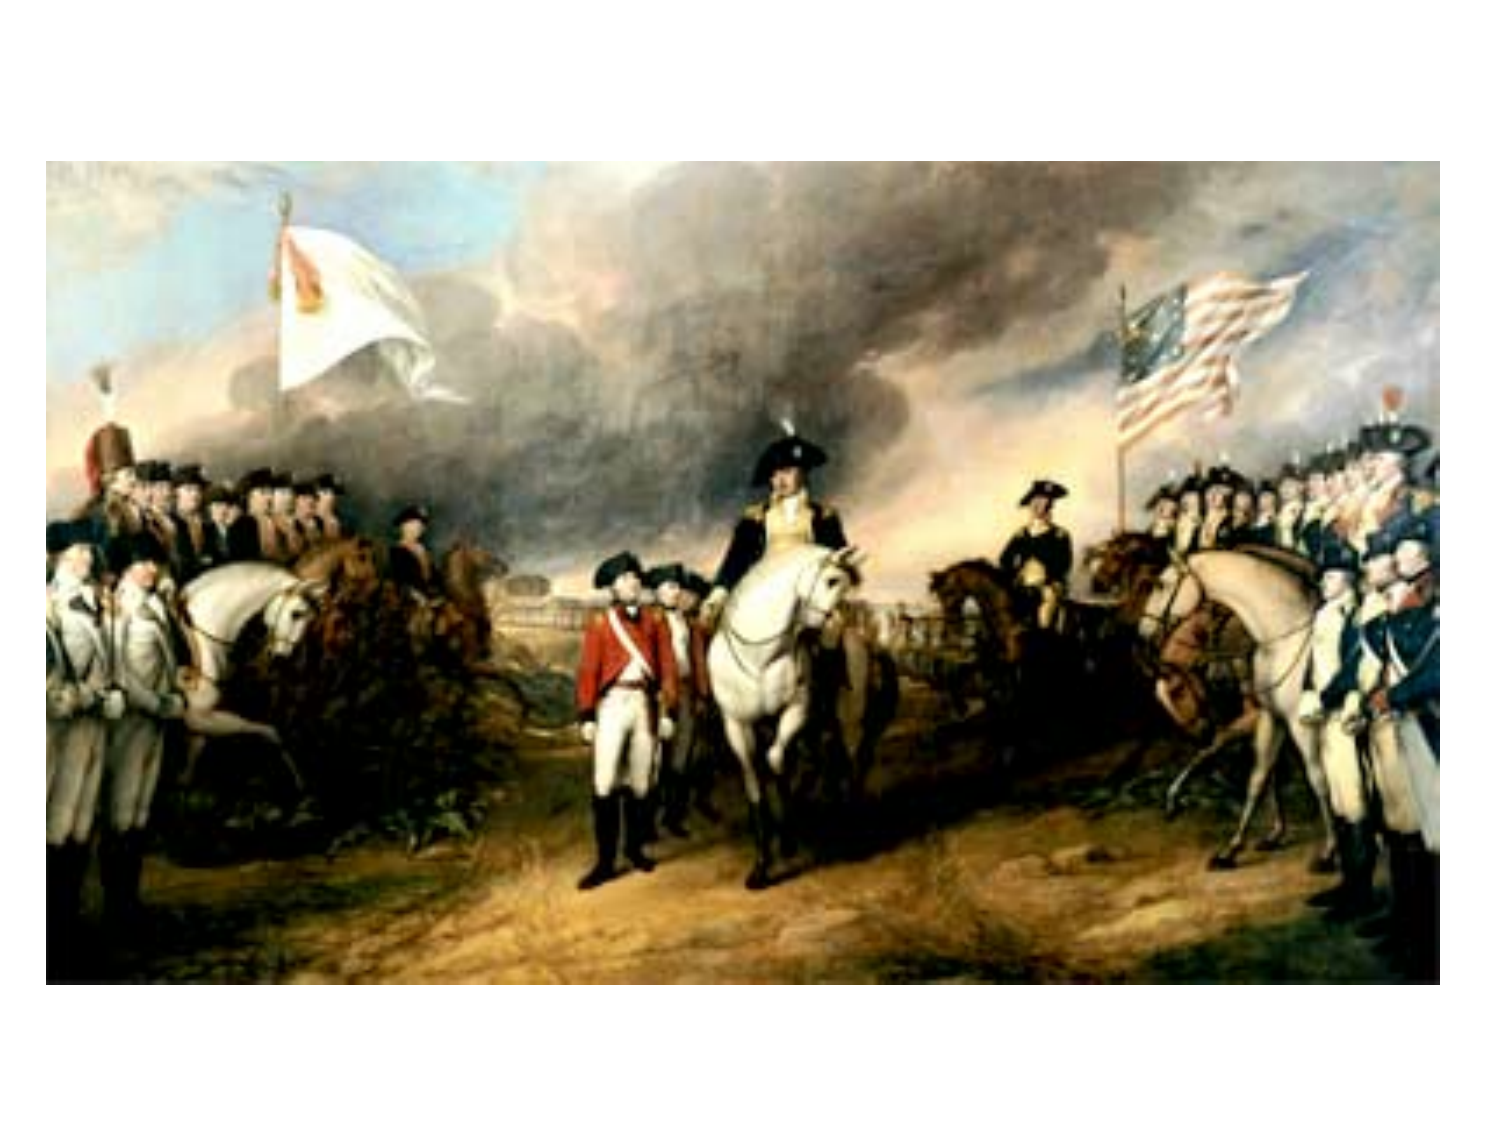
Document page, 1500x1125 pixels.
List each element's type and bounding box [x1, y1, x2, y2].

picture [1435, 669, 1441, 677]
picture [45, 161, 1441, 985]
